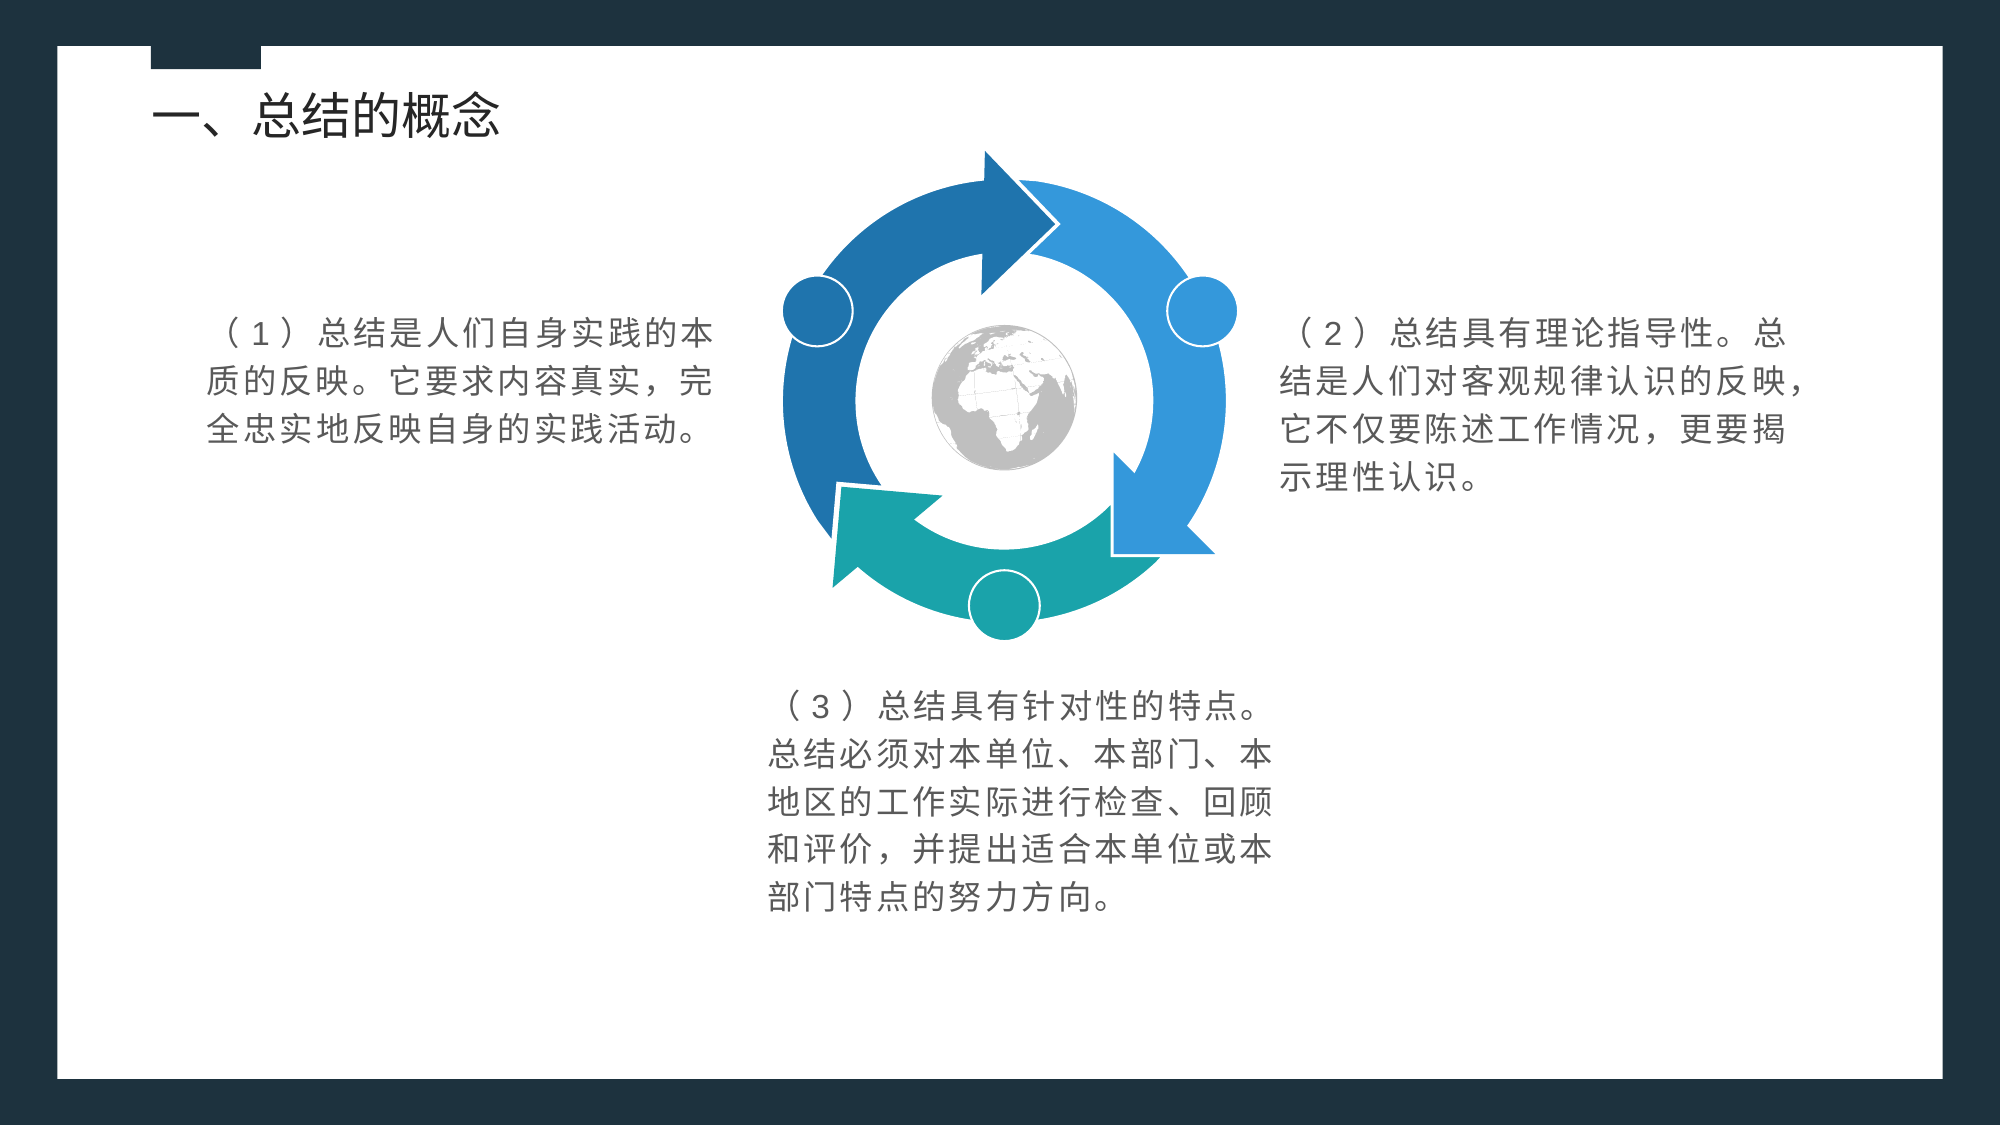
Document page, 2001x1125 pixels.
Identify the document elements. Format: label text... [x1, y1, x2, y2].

text_box [934, 325, 1002, 382]
text_box [967, 569, 1041, 643]
text_box [831, 485, 946, 591]
text_box （3）总结具有针对性的特点。总结必须对本单位、本部门、本地区的工作实际进行检查、回顾和评价，并提出适合本单位或本部门特点的努力方向。 [752, 669, 1296, 953]
text_box [980, 148, 1057, 298]
text_box [957, 329, 1076, 452]
text_box （2）总结具有理论指导性。总结是人们对客观规律认识的反映，它不仅要陈述工作情况，更要揭示理性认识。 [1264, 297, 1808, 504]
text_box （1）总结是人们自身实践的本质的反映。它要求内容真实，完全忠实地反映自身的实践活动。 [192, 297, 736, 504]
text_box [780, 178, 983, 545]
text_box [1013, 177, 1228, 526]
text_box [780, 274, 854, 348]
text_box [932, 406, 988, 468]
text_box [1166, 274, 1240, 348]
text_box [930, 323, 1079, 472]
text_box [857, 499, 1165, 622]
text_box [1112, 450, 1218, 556]
text_box 一、总结的概念 [150, 77, 811, 152]
